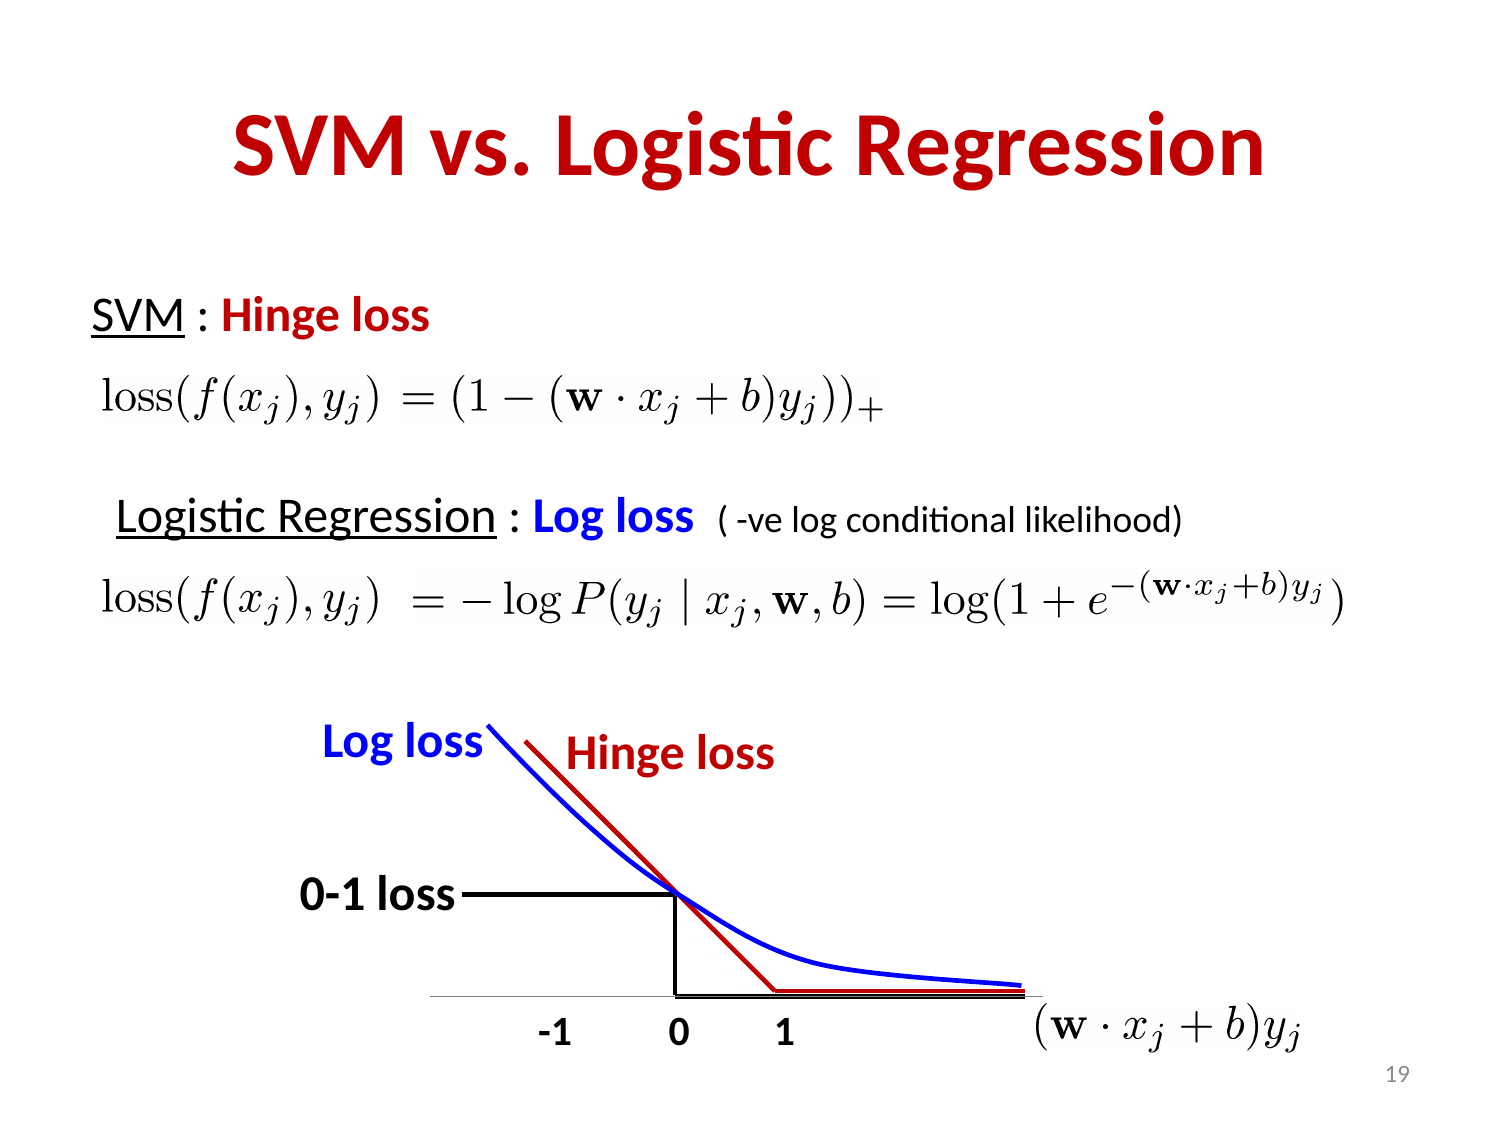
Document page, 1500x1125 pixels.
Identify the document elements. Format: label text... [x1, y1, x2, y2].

title SVM vs. Logistic Regression [75, 45, 1425, 233]
picture [412, 568, 1345, 630]
picture [399, 374, 887, 427]
text_box [499, 730, 522, 760]
text_box -1 [523, 1004, 588, 1062]
text_box Logistic Regression : Log loss ( -ve log conditional likelihood) [101, 474, 1199, 550]
text_box Hinge loss [551, 712, 791, 788]
picture [1035, 1002, 1301, 1054]
picture [99, 575, 379, 627]
text_box SVM : Hinge loss [76, 274, 446, 349]
text_box 0-1 loss [284, 853, 471, 929]
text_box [524, 740, 776, 992]
picture [99, 374, 379, 427]
slide_number 19 [1074, 1042, 1425, 1103]
text_box [779, 867, 1022, 987]
text_box 0 [653, 1004, 705, 1062]
text_box Log loss [307, 699, 499, 775]
text_box 1 [759, 1005, 811, 1062]
